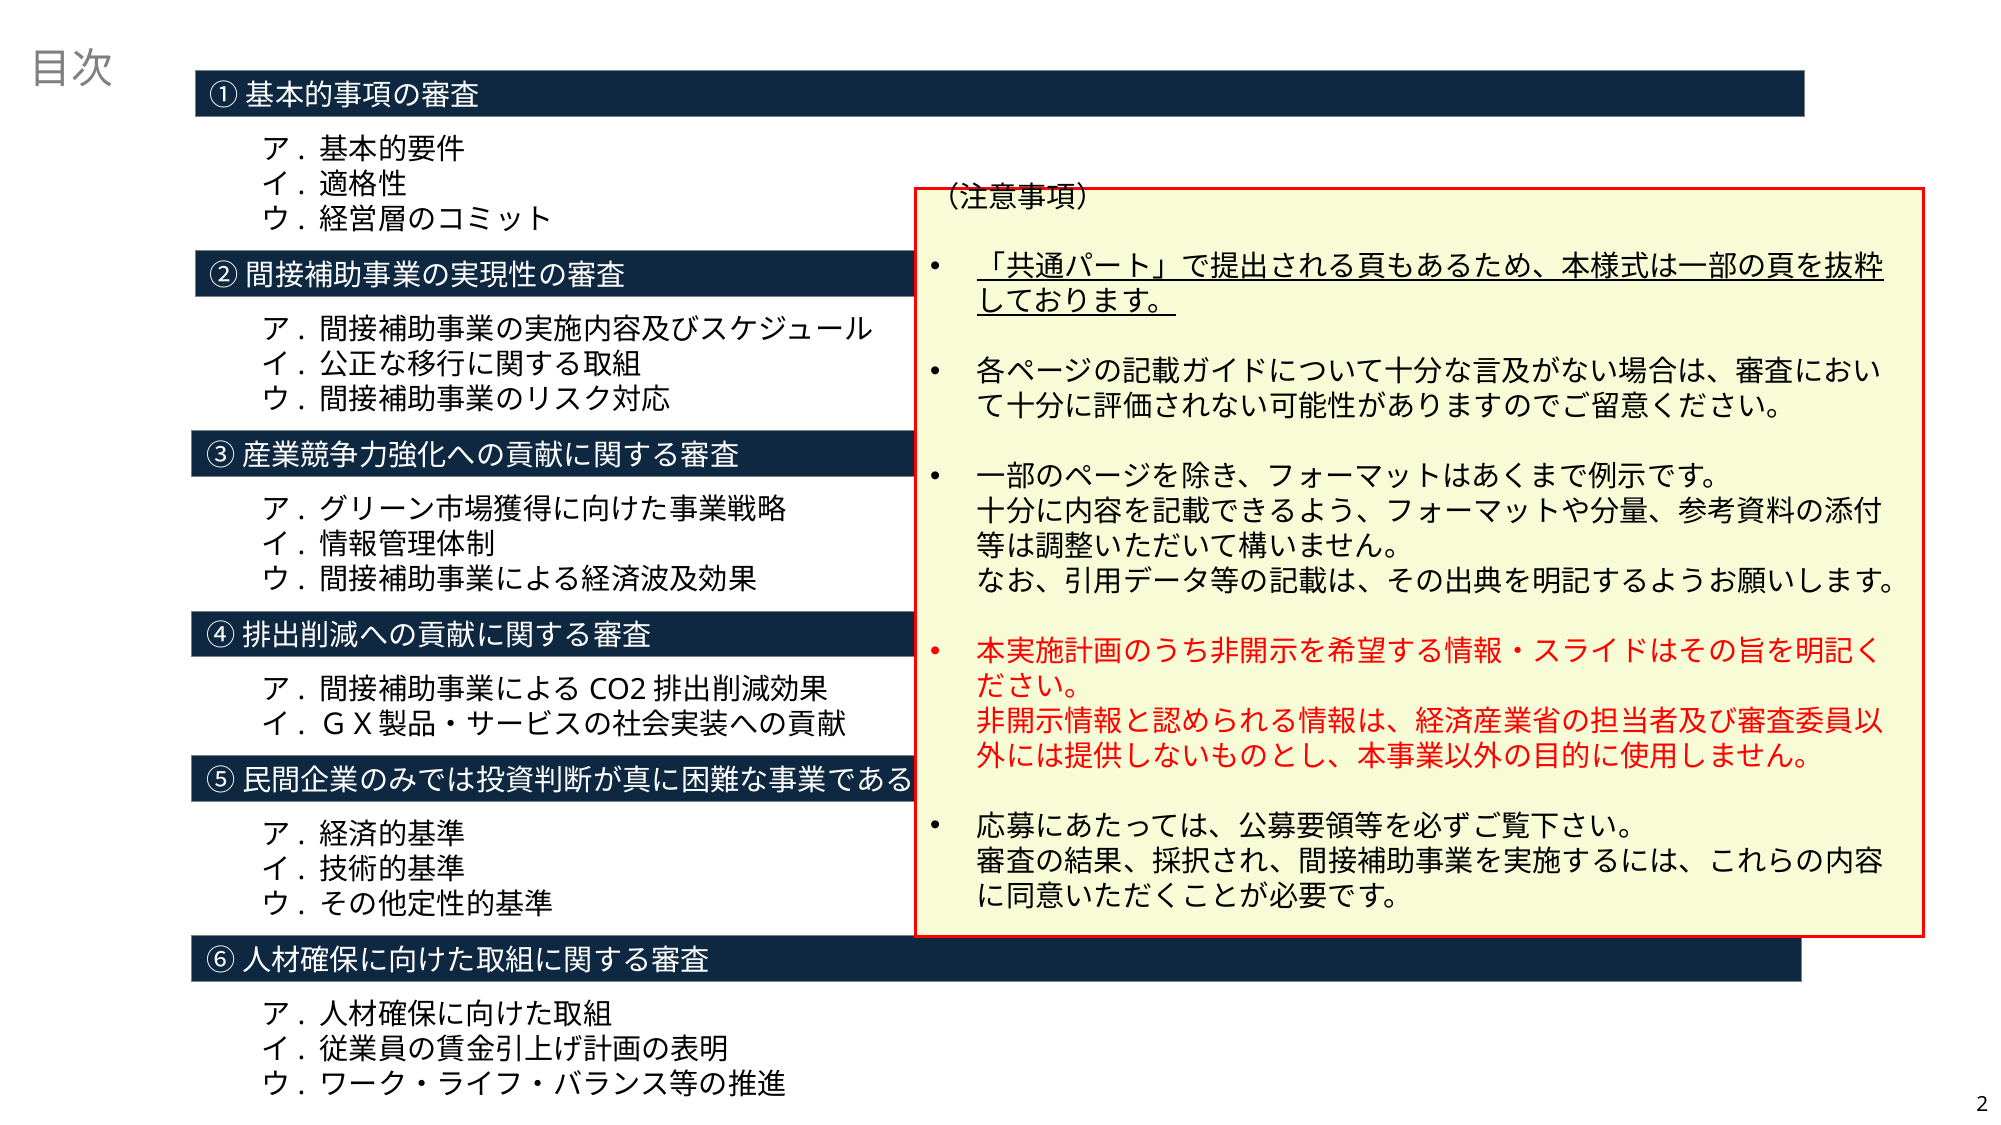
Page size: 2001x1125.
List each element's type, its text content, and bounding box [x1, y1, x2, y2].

text_box ④排出削減への貢献に関する審査 [191, 611, 914, 657]
text_box （注意事項） 「共通パート」で提出される頁もあるため、本様式は一部の頁を抜粋しております。 各ページの記載ガイドについて十分な言及がない場合は、審査において十分に評価されない可能性がありますのでご留意ください。 一部のページを除き、フォーマットはあくまで例示です。 十分に内容を記載できるよう、フォーマットや分量、参考資料の添付等は調整いただいて構いません。 なお、引用データ等の記載は、その出典を明記するようお願いします。 本実施計画のうち非開示を希望する情報・スライドはその旨を明記ください。 非開示情報と認められる情報は、経済産業省の担当者及び審査委員以外には提供しないものとし、本事業以外の目的に使用しません。 応募にあたっては、公募要領等を必ずご覧下さい。 審査の結果、採択され、間接補助事業を実施するには、これらの内容に同意いただくことが必要です。 [914, 187, 1925, 938]
text_box ③産業競争力強化への貢献に関する審査 [191, 430, 914, 477]
text_box 目次 [29, 47, 1802, 94]
text_box ア. 間接補助事業の実施内容及びスケジュール イ. 公正な移行に関する取組 ウ. 間接補助事業のリスク対応 [246, 303, 1155, 423]
text_box ⑥人材確保に向けた取組に関する審査 [191, 935, 1802, 982]
text_box ②間接補助事業の実現性の審査 [195, 250, 914, 297]
text_box ア. 経済的基準 イ. 技術的基準 ウ. その他定性的基準 [246, 807, 1155, 928]
text_box ア. 間接補助事業によるCO2排出削減効果 イ. ＧＸ製品・サービスの社会実装への貢献 [246, 663, 1155, 748]
text_box ア. 人材確保に向けた取組 イ. 従業員の賃金引上げ計画の表明 ウ. ワーク・ライフ・バランス等の推進 [246, 988, 1155, 1108]
text_box ア. グリーン市場獲得に向けた事業戦略 イ. 情報管理体制 ウ. 間接補助事業による経済波及効果 [246, 483, 1155, 603]
text_box ア. 基本的要件 イ. 適格性 ウ. 経営層のコミット [246, 122, 1155, 243]
text_box ⑤民間企業のみでは投資判断が真に困難な事業であることに関する審査 [191, 755, 914, 802]
text_box ①基本的事項の審査 [195, 70, 1805, 117]
